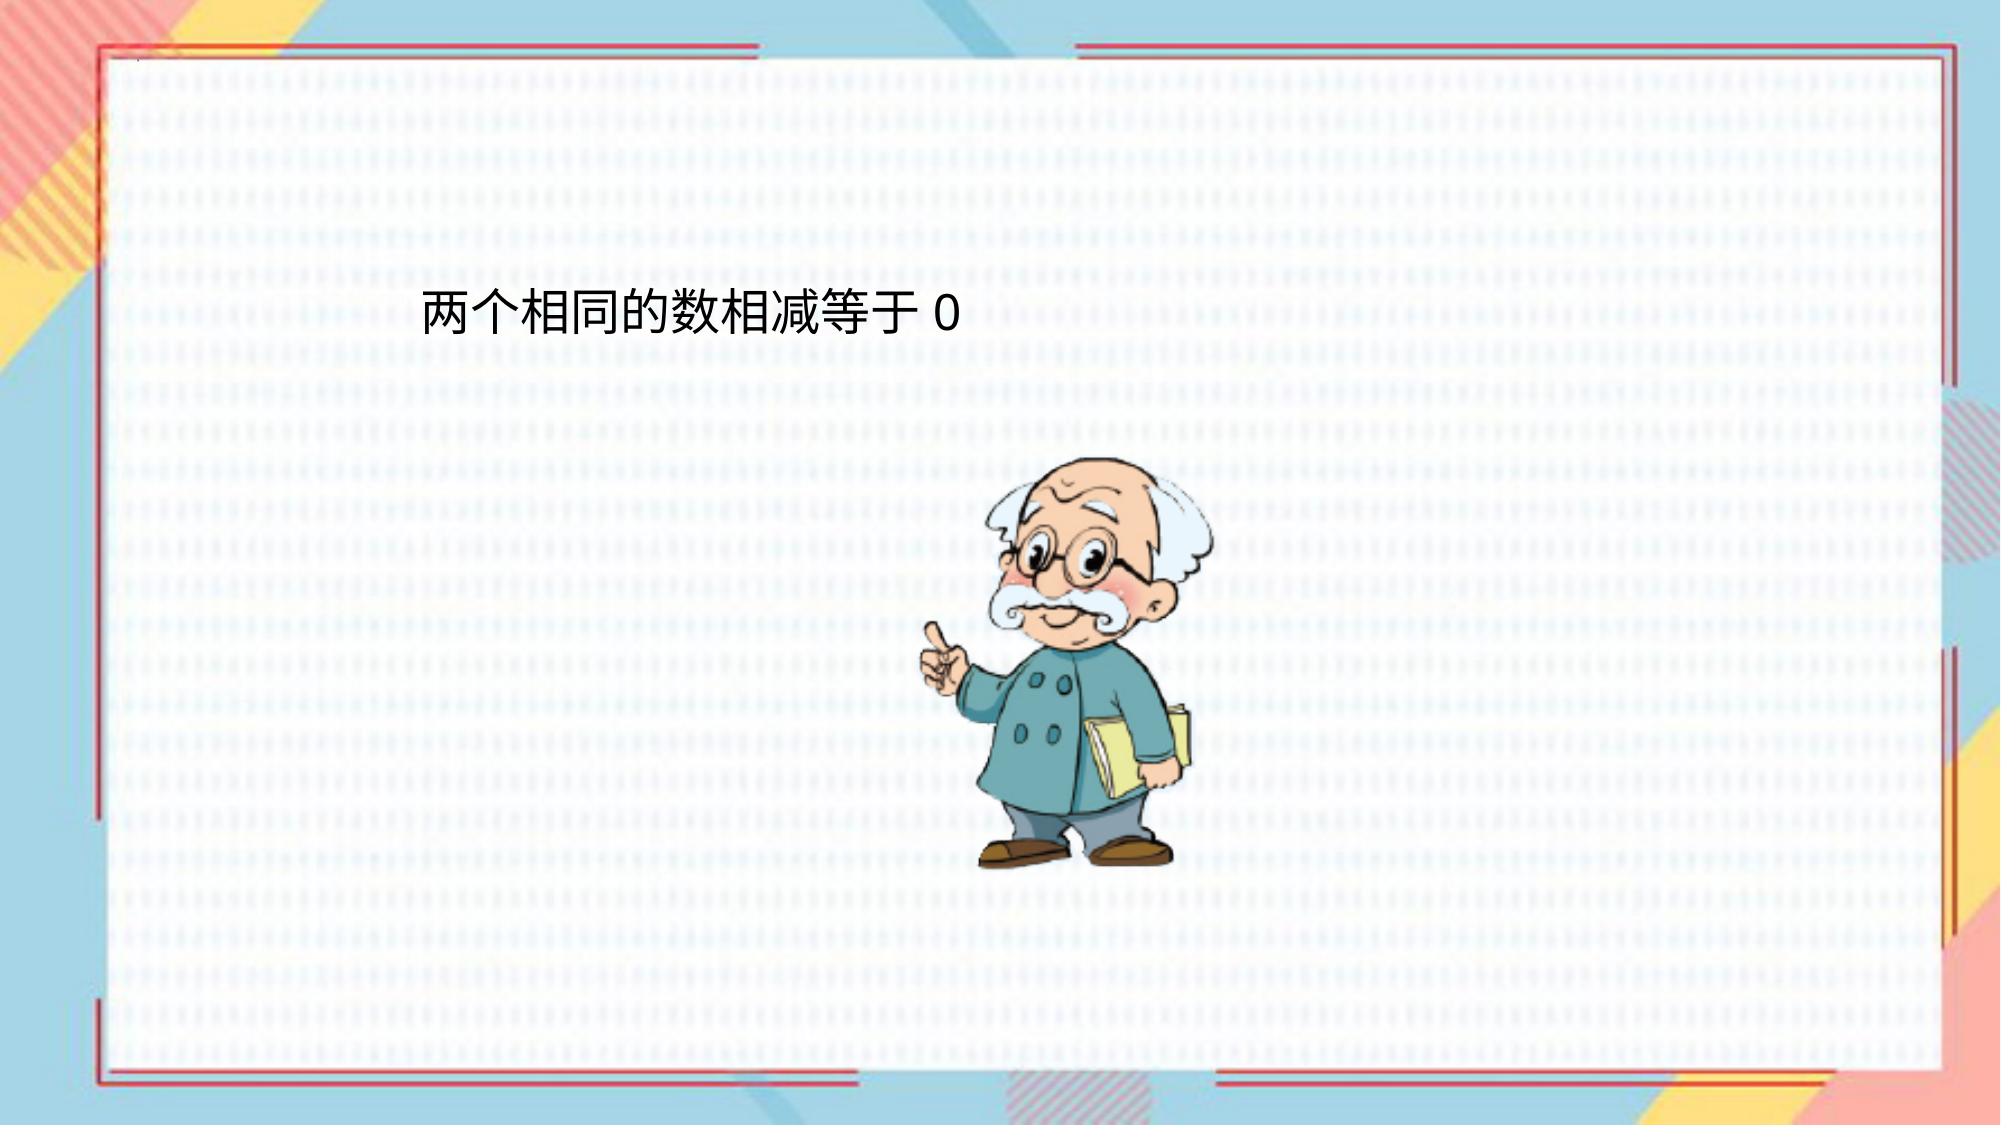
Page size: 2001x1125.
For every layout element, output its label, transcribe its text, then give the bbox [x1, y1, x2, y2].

picture [0, 0, 2001, 1125]
text_box 两个相同的数相减等于0 [406, 273, 977, 348]
